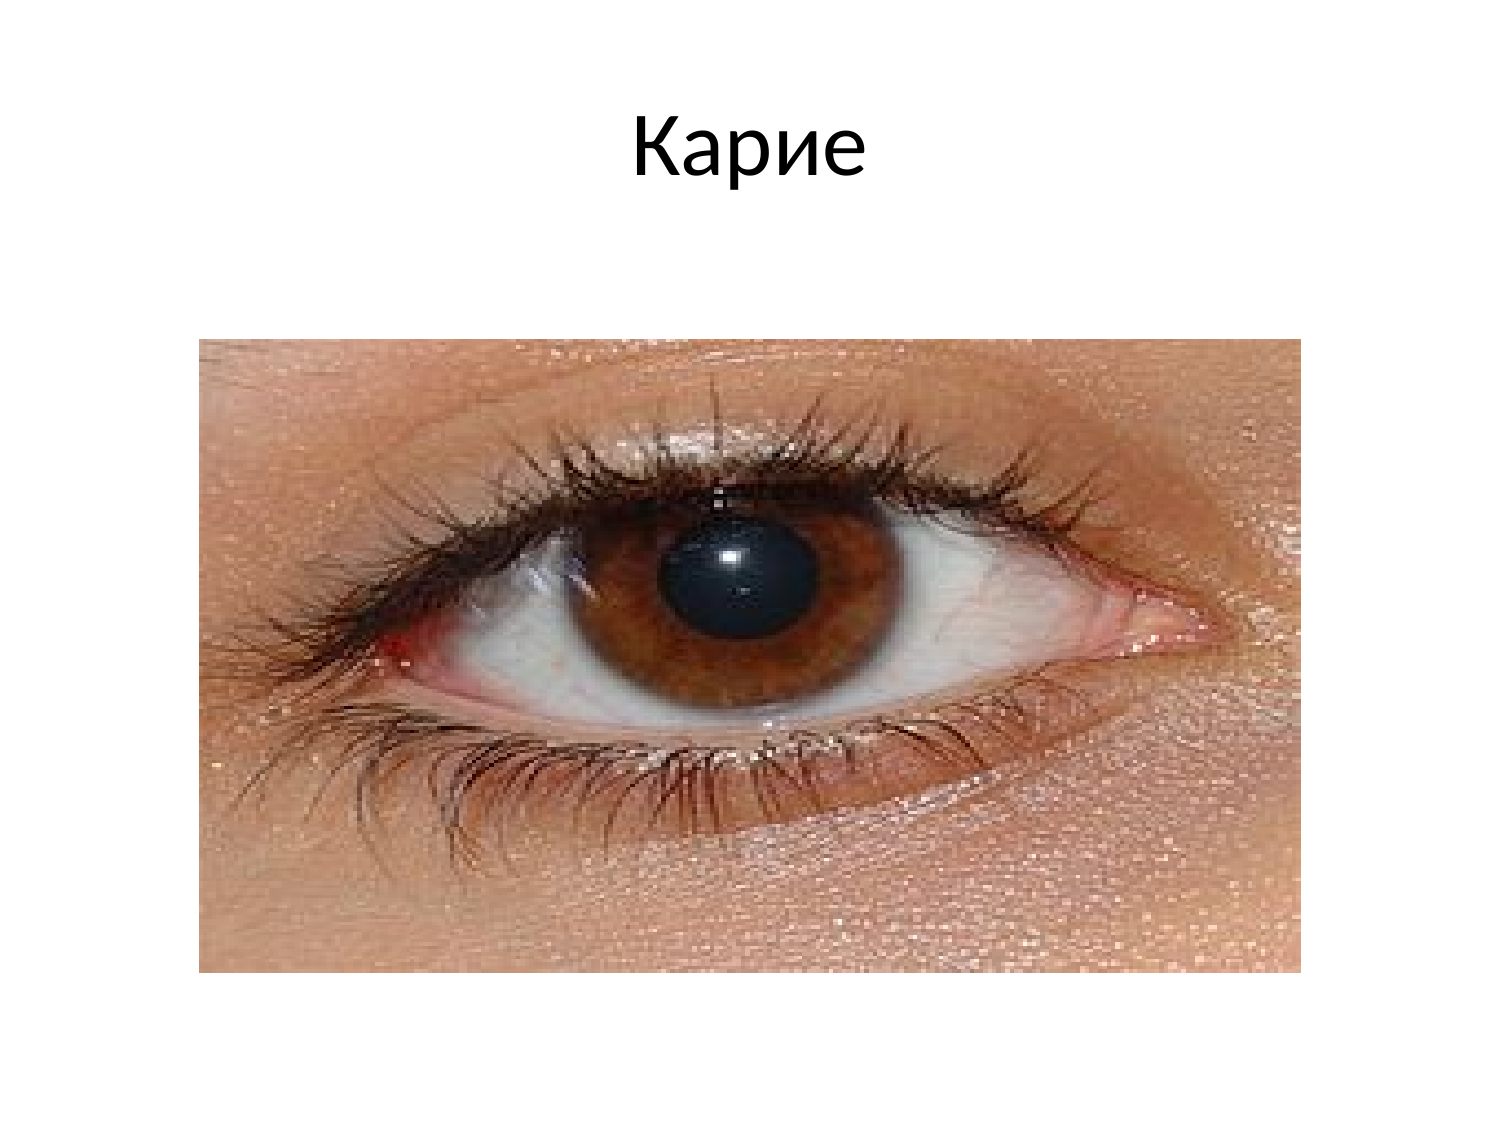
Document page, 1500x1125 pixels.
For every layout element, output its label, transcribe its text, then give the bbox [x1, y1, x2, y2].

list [198, 339, 1301, 973]
title Карие [75, 45, 1425, 233]
